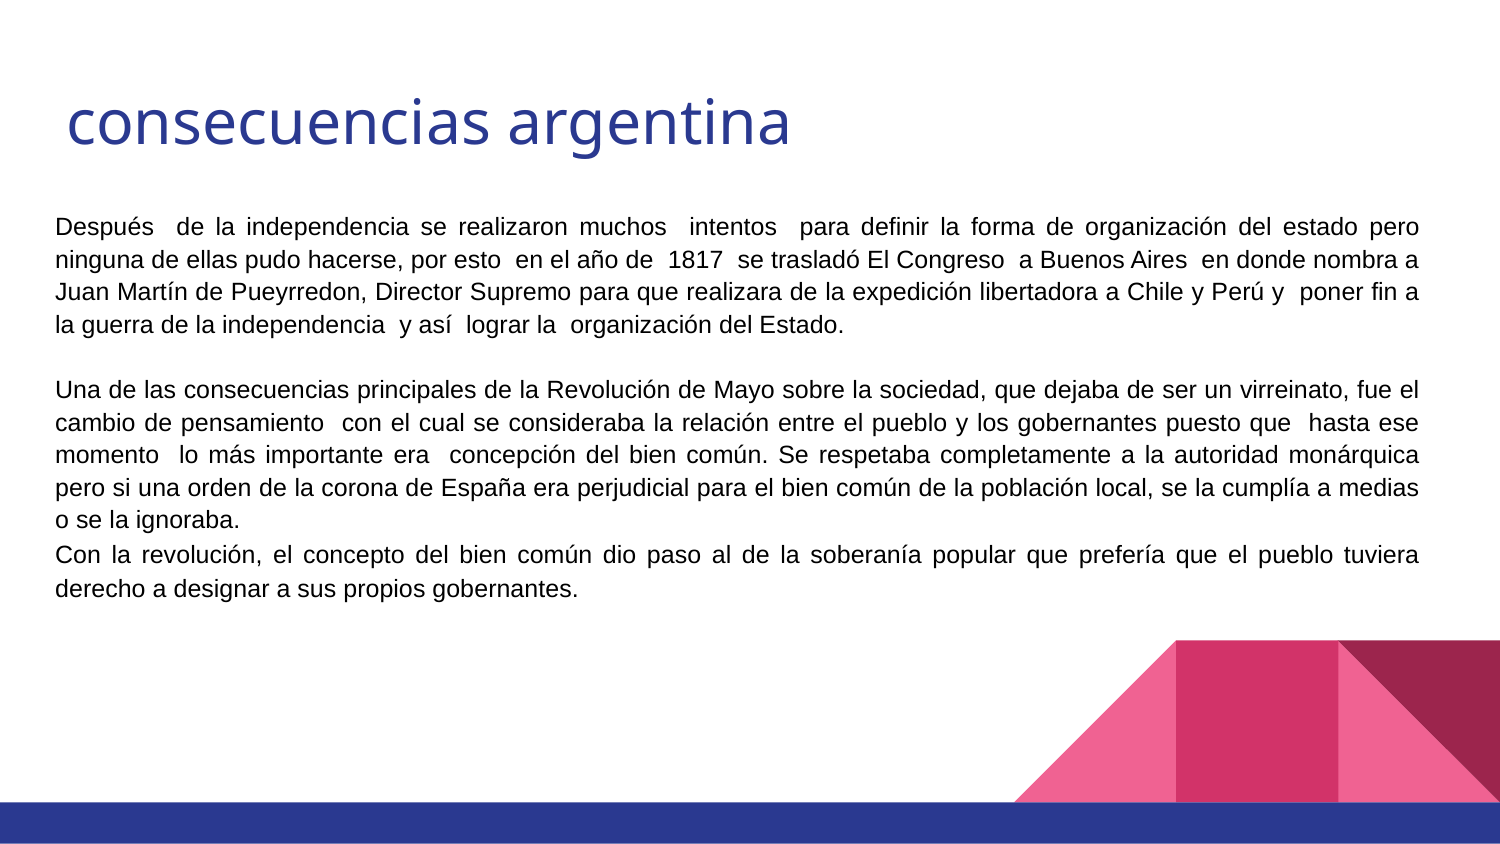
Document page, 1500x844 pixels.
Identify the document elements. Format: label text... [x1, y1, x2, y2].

title consecuencias argentina [51, 67, 1449, 167]
list Después de la independencia se realizaron muchos intentos para definir la forma de organización del estado pero ninguna de ellas pudo hacerse, por esto en el año de 1817 se trasladó El Congreso a Buenos Aires en donde nombra a Juan Martín de Pueyrredon, Director Supremo para que realizara de la expedición libertadora a Chile y Perú y poner fin a la guerra de la independencia y así lograr la organización del Estado. Una de las consecuencias principales de la Revolución de Mayo sobre la sociedad, que dejaba de ser un virreinato, fue el cambio de pensamiento con el cual se consideraba la relación entre el pueblo y los gobernantes puesto que hasta ese momento lo más importante era concepción del bien común. Se respetaba completamente a la autoridad monárquica pero si una orden de la corona de España era perjudicial para el bien común de la población local, se la cumplía a medias o se la ignoraba. Con la revolución, el concepto del bien común dio paso al de la soberanía popular que prefería que el pueblo tuviera derecho a designar a sus propios gobernantes. [40, 133, 1438, 692]
